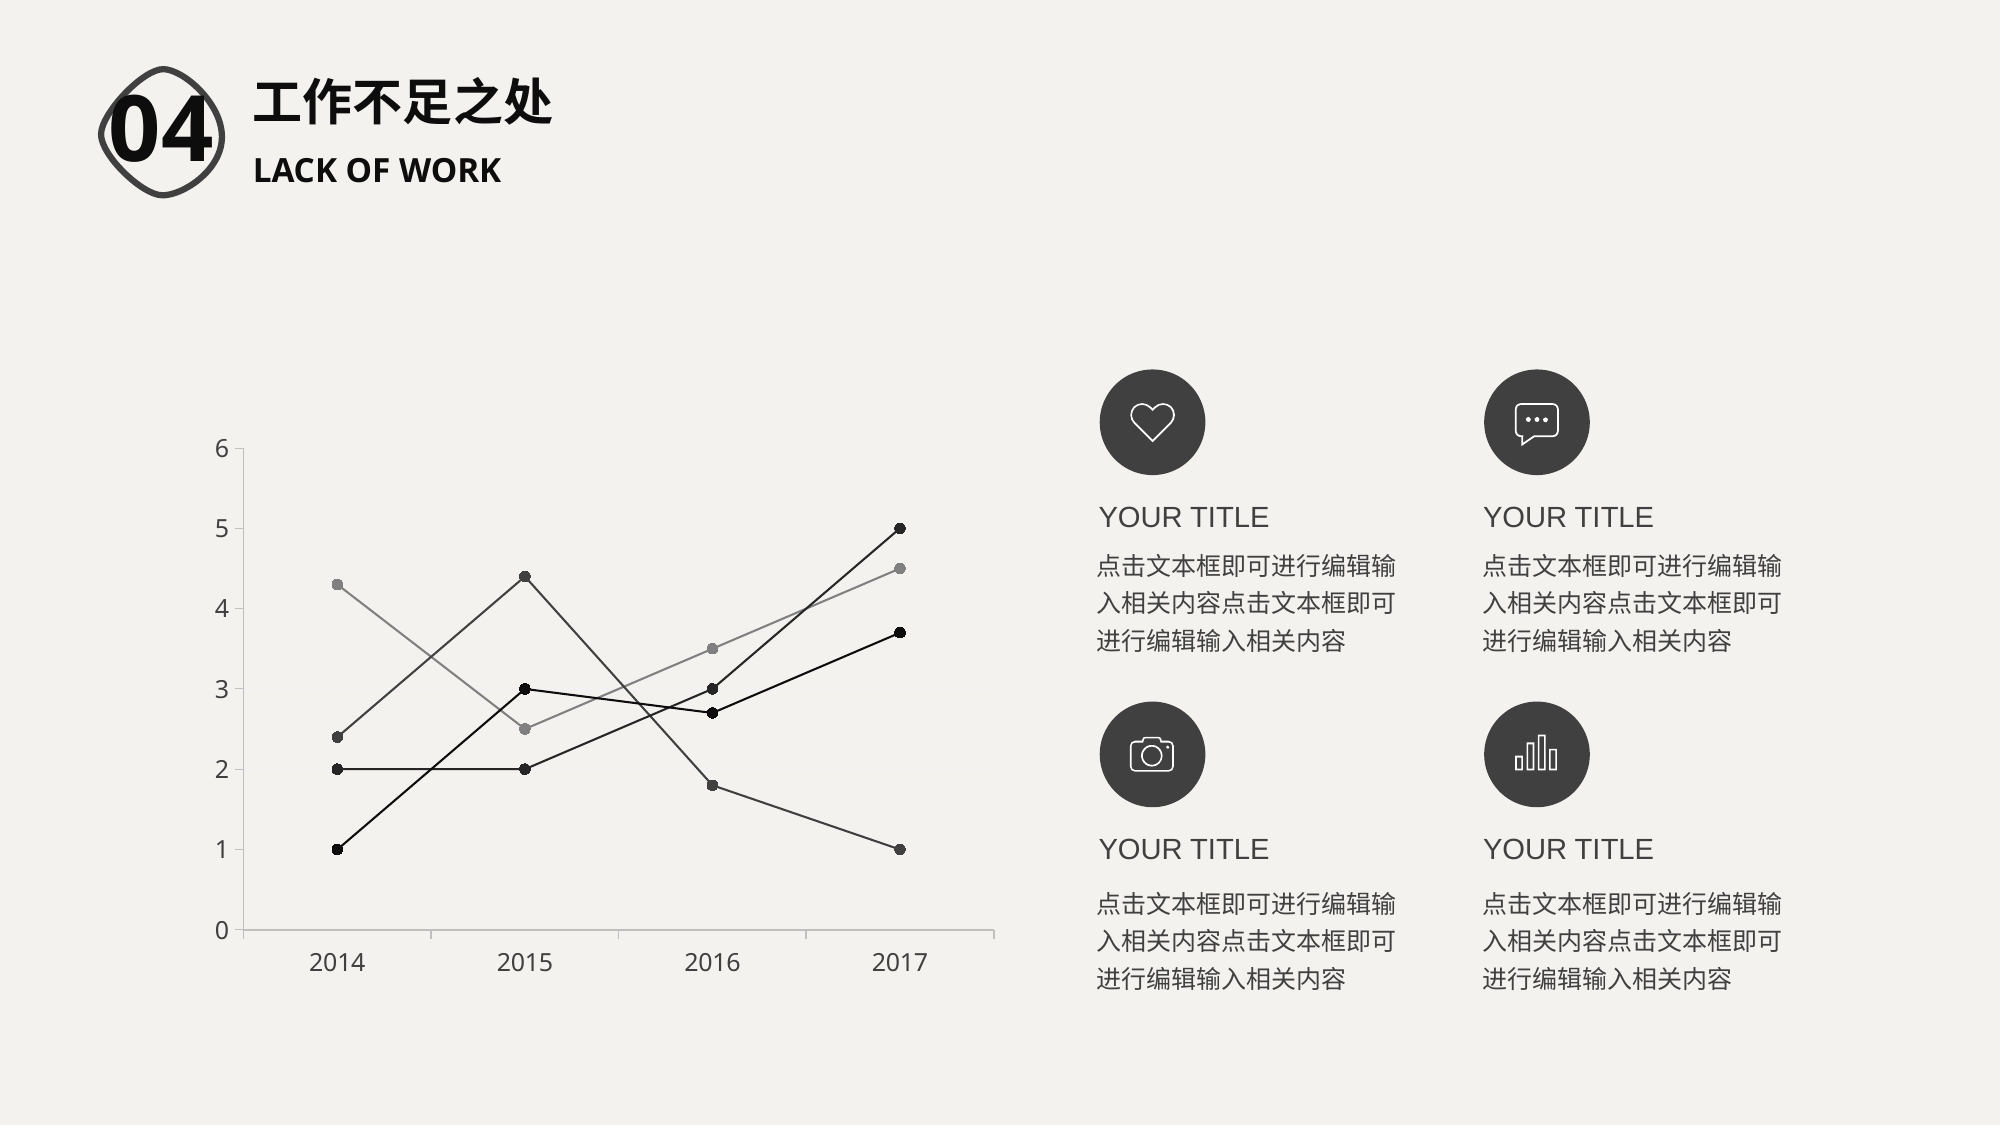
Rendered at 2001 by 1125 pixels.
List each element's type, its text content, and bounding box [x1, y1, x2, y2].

text_box LACK OF WORK [238, 141, 1062, 197]
text_box YOUR TITLE [1468, 491, 1670, 535]
text_box YOUR TITLE [1083, 491, 1285, 535]
text_box [1515, 755, 1523, 771]
text_box [1129, 736, 1174, 772]
text_box [1537, 734, 1546, 771]
text_box [1514, 403, 1559, 447]
text_box [1483, 368, 1591, 477]
text_box 点击文本框即可进行编辑输入相关内容点击文本框即可进行编辑输入相关内容 [1467, 535, 1803, 663]
chart [204, 412, 1008, 993]
text_box 点击文本框即可进行编辑输入相关内容点击文本框即可进行编辑输入相关内容 [1467, 873, 1803, 1001]
text_box [141, 188, 189, 197]
text_box 点击文本框即可进行编辑输入相关内容点击文本框即可进行编辑输入相关内容 [1081, 873, 1417, 1001]
text_box [1483, 700, 1591, 809]
text_box [1098, 368, 1207, 477]
text_box [1098, 700, 1207, 809]
text_box YOUR TITLE [1468, 823, 1670, 873]
text_box 04 [66, 62, 257, 188]
text_box 点击文本框即可进行编辑输入相关内容点击文本框即可进行编辑输入相关内容 [1081, 535, 1417, 663]
text_box YOUR TITLE [1083, 823, 1285, 873]
text_box [1526, 742, 1535, 771]
text_box [1549, 748, 1557, 771]
text_box [1130, 403, 1175, 443]
text_box 工作不足之处 [238, 18, 1052, 139]
